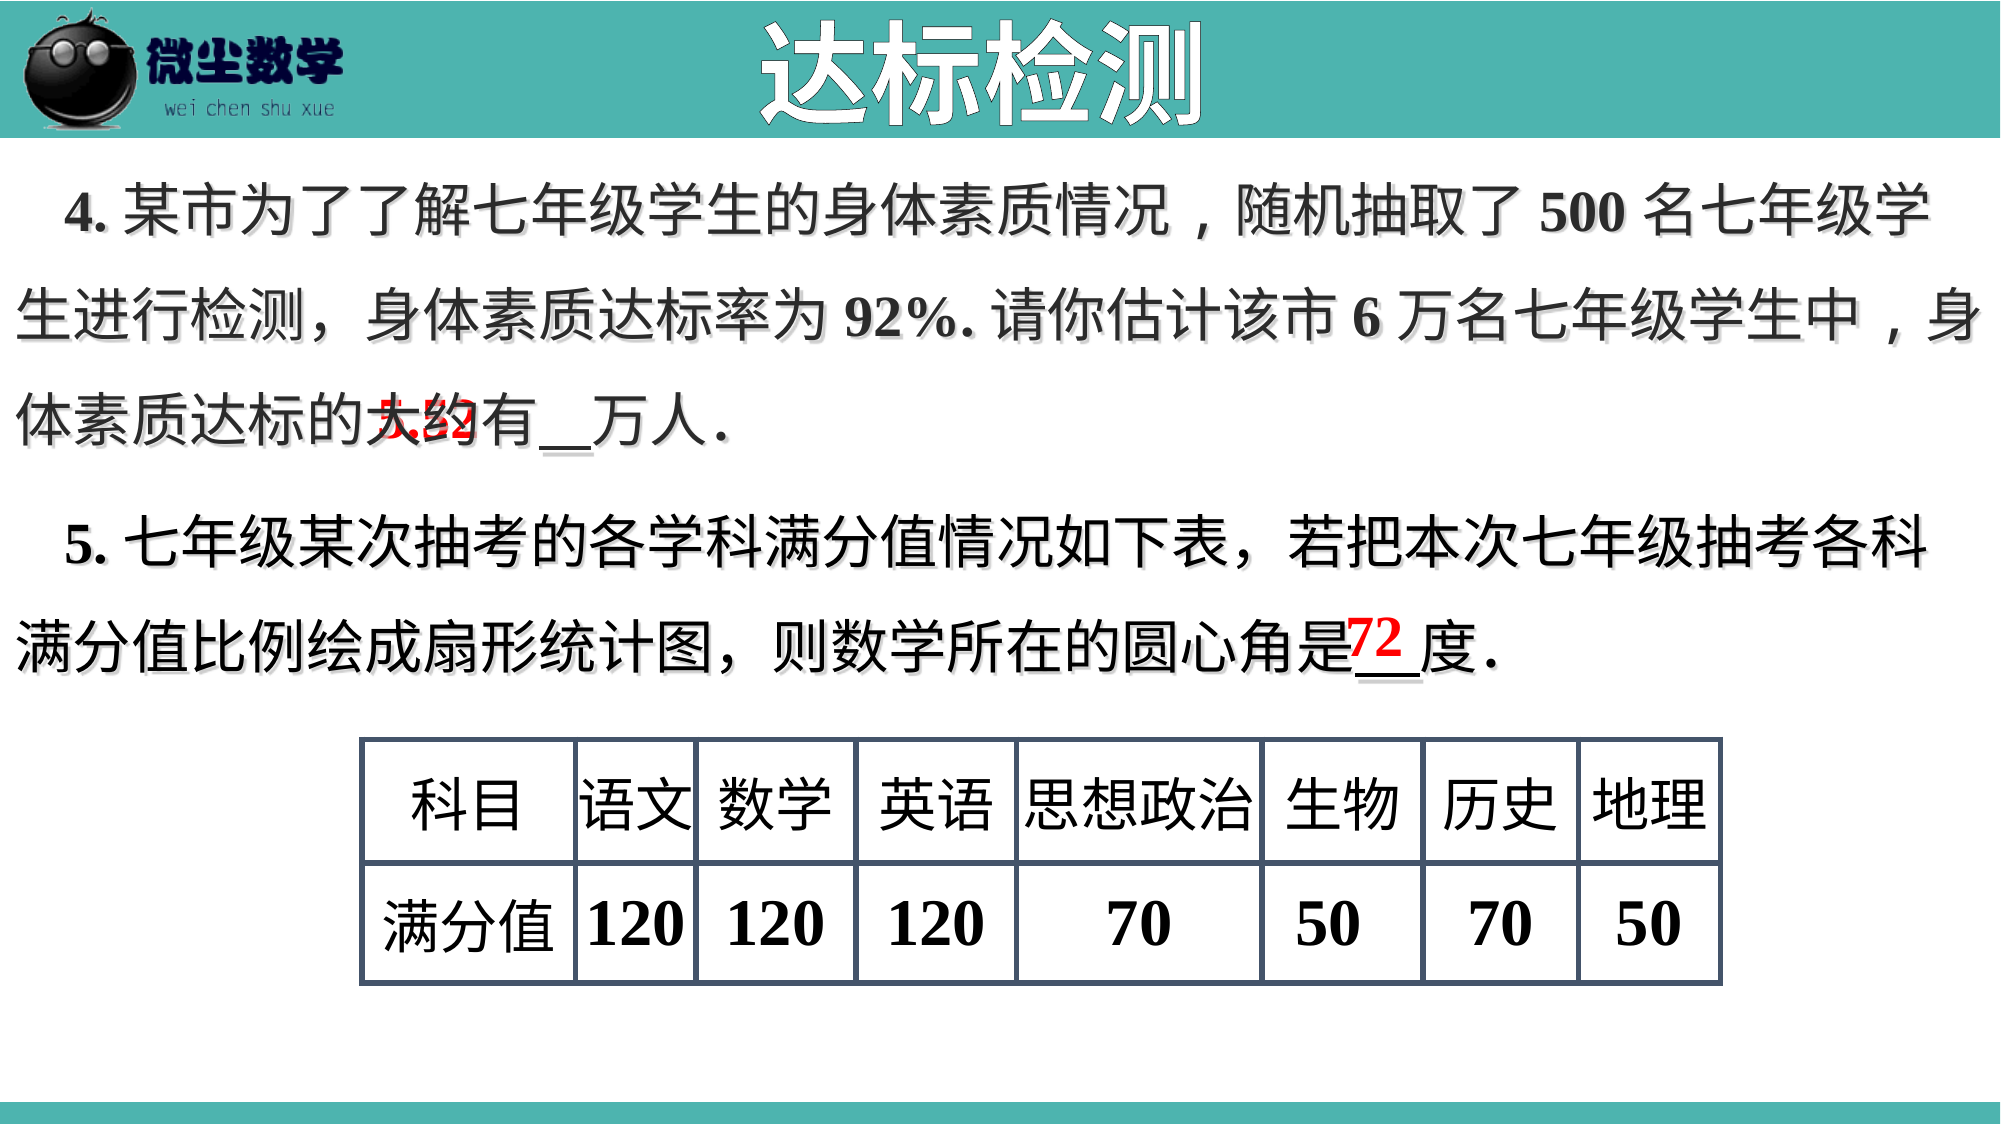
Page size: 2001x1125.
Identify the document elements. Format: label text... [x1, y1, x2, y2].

table_header 生物 [1265, 742, 1420, 860]
text_box 达标检测 [742, 0, 1223, 146]
table_header 数学 [699, 742, 853, 860]
picture [0, 1, 742, 130]
table_header 科目 [365, 742, 573, 860]
text_box 72 [1331, 590, 1420, 676]
table_cell 50 [1581, 866, 1718, 980]
table_cell 70 [1426, 866, 1576, 980]
table_cell 120 [578, 866, 693, 980]
table_cell 70 [1019, 866, 1259, 980]
table_header 思想政治 [1019, 742, 1259, 860]
picture [0, 1, 2001, 1124]
table_cell 120 [859, 866, 1014, 980]
table_header 地理 [1581, 742, 1718, 860]
table_cell 120 [699, 866, 853, 980]
text_box 5.七年级某次抽考的各学科满分值情况如下表，若把本次七年级抽考各科满分值比例绘成扇形统计图，则数学所在的圆心角是 度． [0, 463, 2000, 688]
text_box 4.某市为了了解七年级学生的身体素质情况,随机抽取了500名七年级学生进行检测，身体素质达标率为92%.请你估计该市6万名七年级学生中,身体素质达标的大约有 万人． [0, 130, 2000, 461]
table_cell 满分值 [365, 866, 573, 980]
table_header 语文 [578, 742, 693, 860]
table_cell 50 [1265, 866, 1420, 980]
table_header 英语 [859, 742, 1014, 860]
table_header 历史 [1426, 742, 1576, 860]
